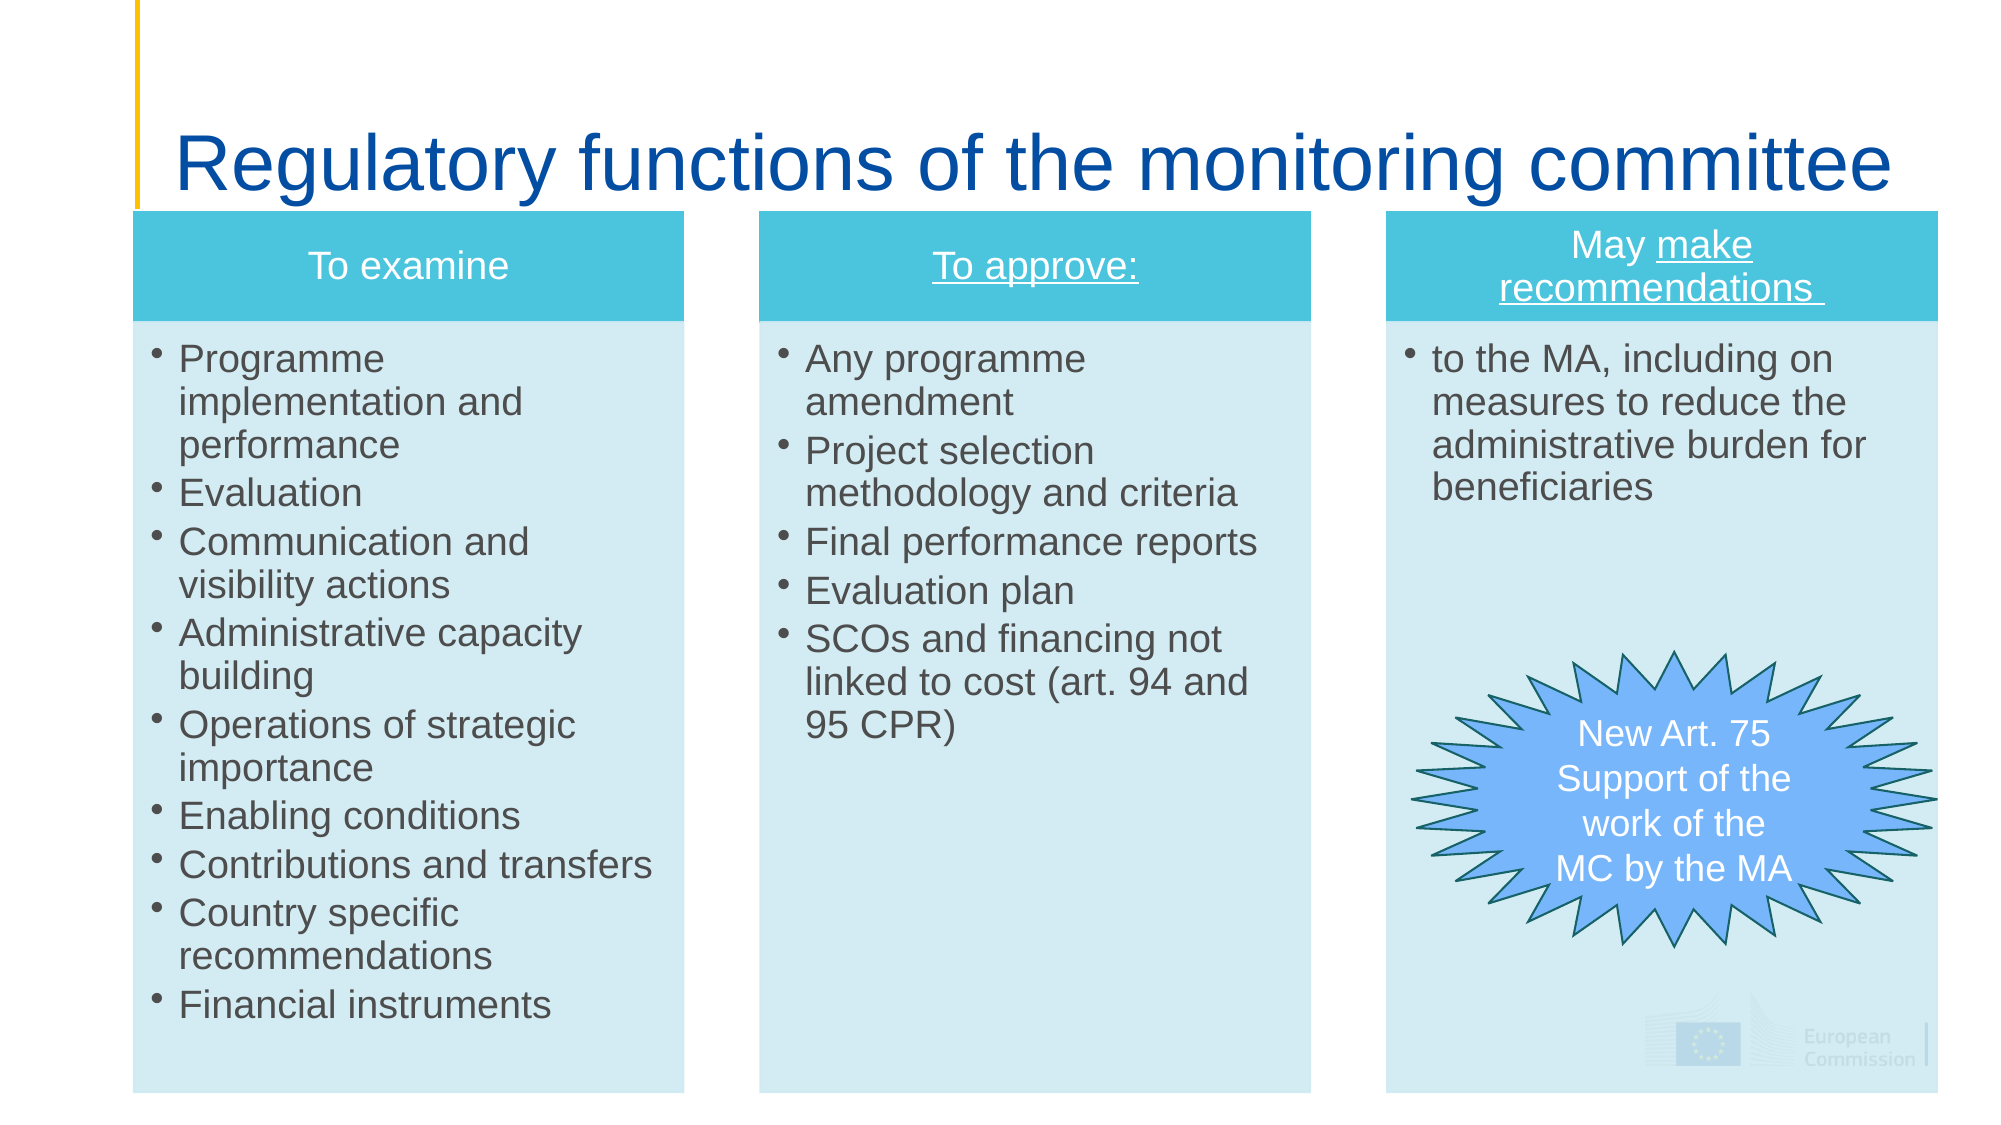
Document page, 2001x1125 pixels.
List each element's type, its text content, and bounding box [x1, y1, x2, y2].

title Regulatory functions of the monitoring committee [159, 79, 2000, 208]
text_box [133, 207, 1938, 1097]
